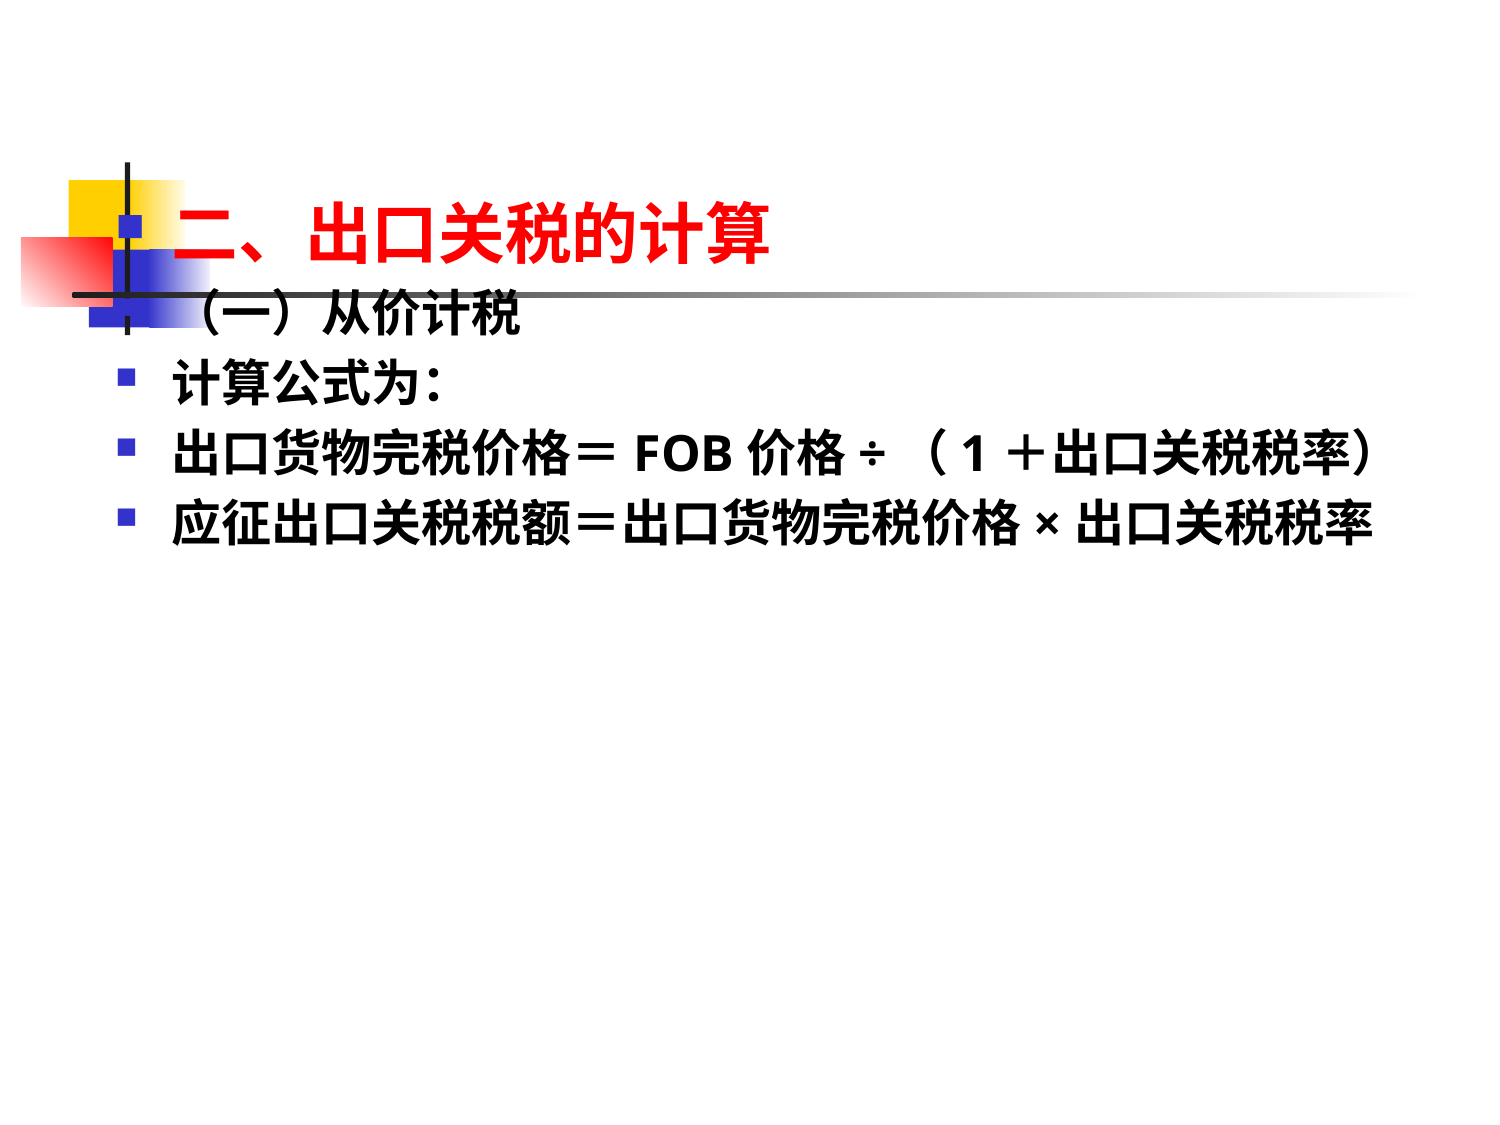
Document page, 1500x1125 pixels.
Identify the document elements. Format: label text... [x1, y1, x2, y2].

list 二、出口关税的计算 （一）从价计税 计算公式为： 出口货物完税价格＝FOB价格÷（1＋出口关税税率） 应征出口关税税额＝出口货物完税价格×出口关税税率 [100, 184, 1500, 1125]
